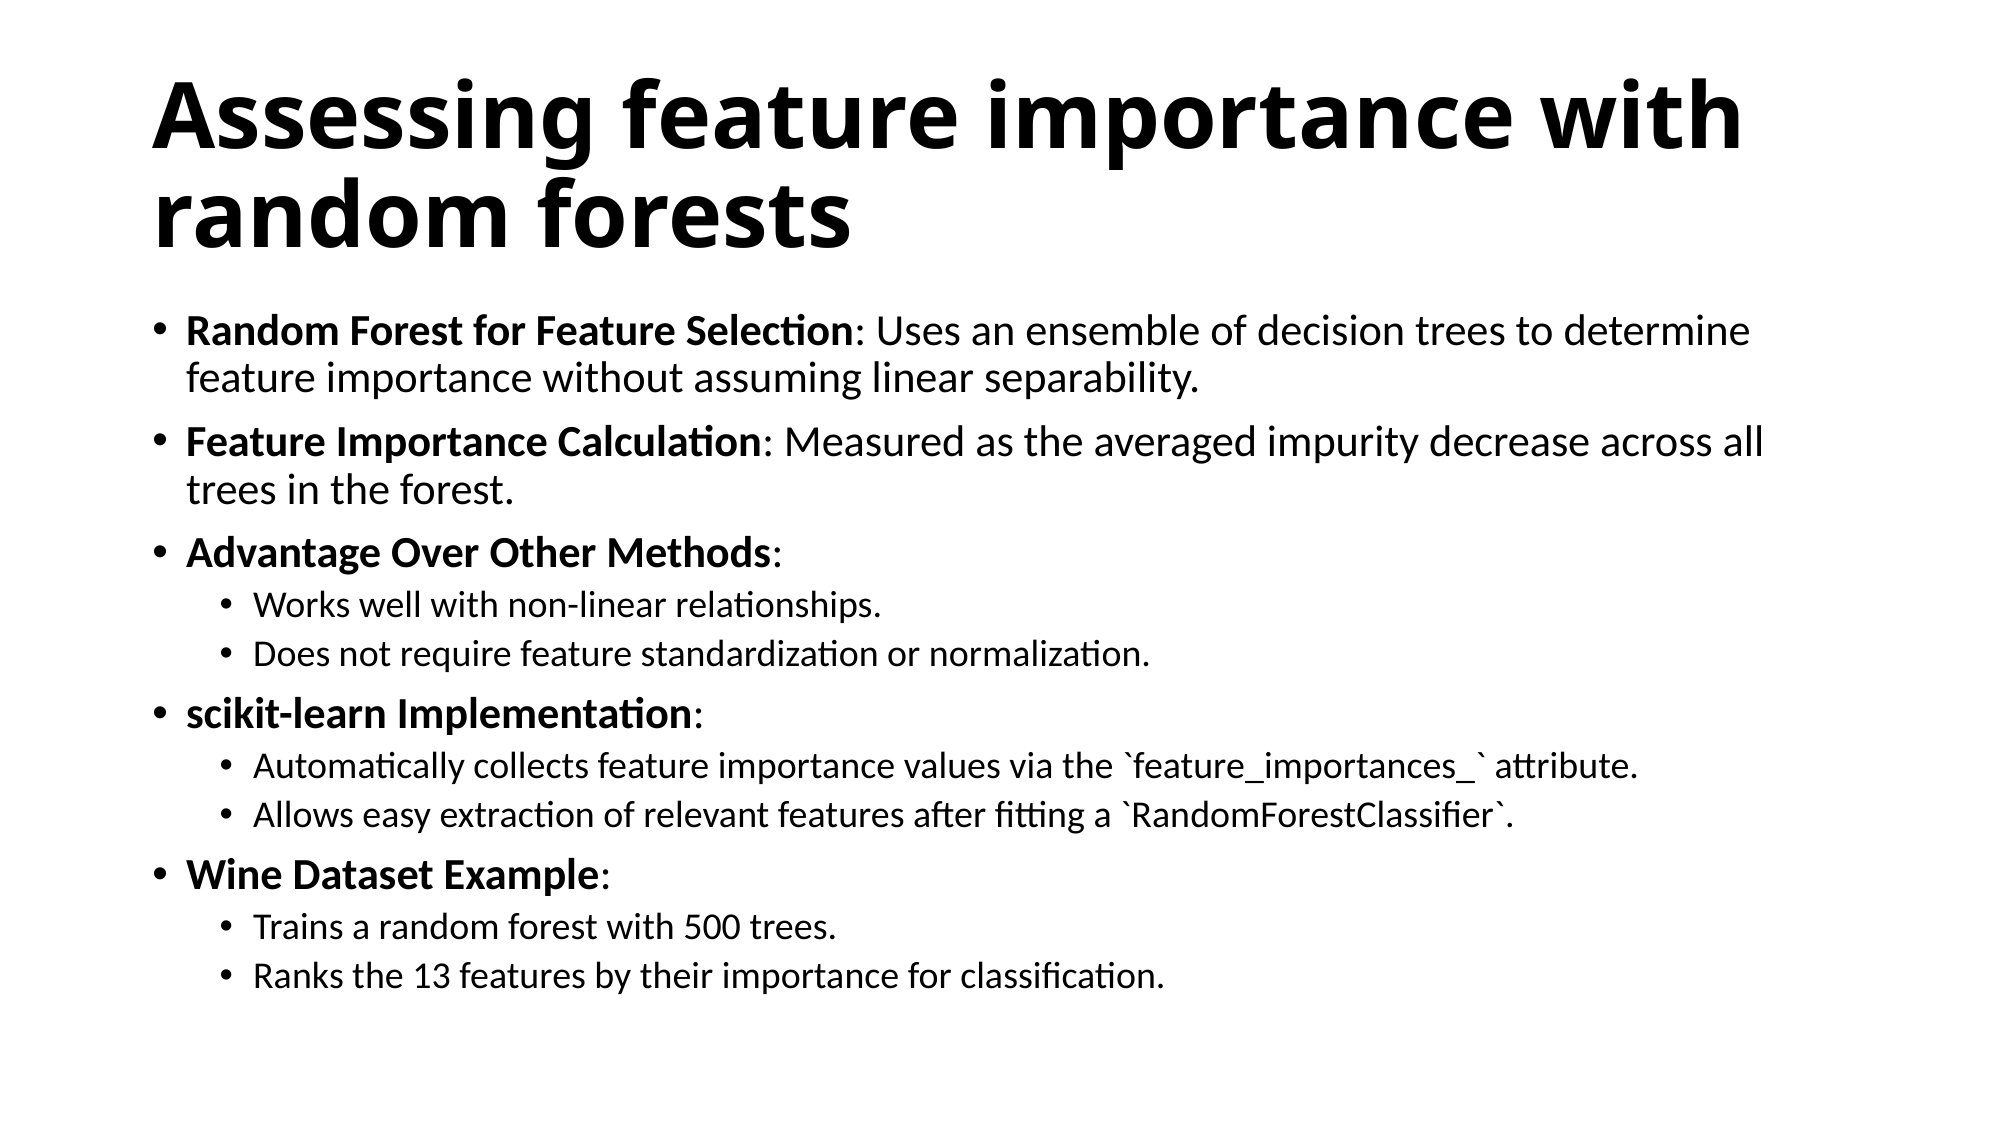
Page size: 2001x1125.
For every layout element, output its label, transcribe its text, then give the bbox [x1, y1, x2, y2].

title Assessing feature importance with random forests [137, 59, 1863, 278]
list Random Forest for Feature Selection: Uses an ensemble of decision trees to determine feature importance without assuming linear separability. Feature Importance Calculation: Measured as the averaged impurity decrease across all trees in the forest. Advantage Over Other Methods: Works well with non-linear relationships. Does not require feature standardization or normalization. scikit-learn Implementation: Automatically collects feature importance values via the `feature_importances_` attribute. Allows easy extraction of relevant features after fitting a `RandomForestClassifier`. Wine Dataset Example: Trains a random forest with 500 trees. Ranks the 13 features by their importance for classification. [137, 299, 1863, 1014]
